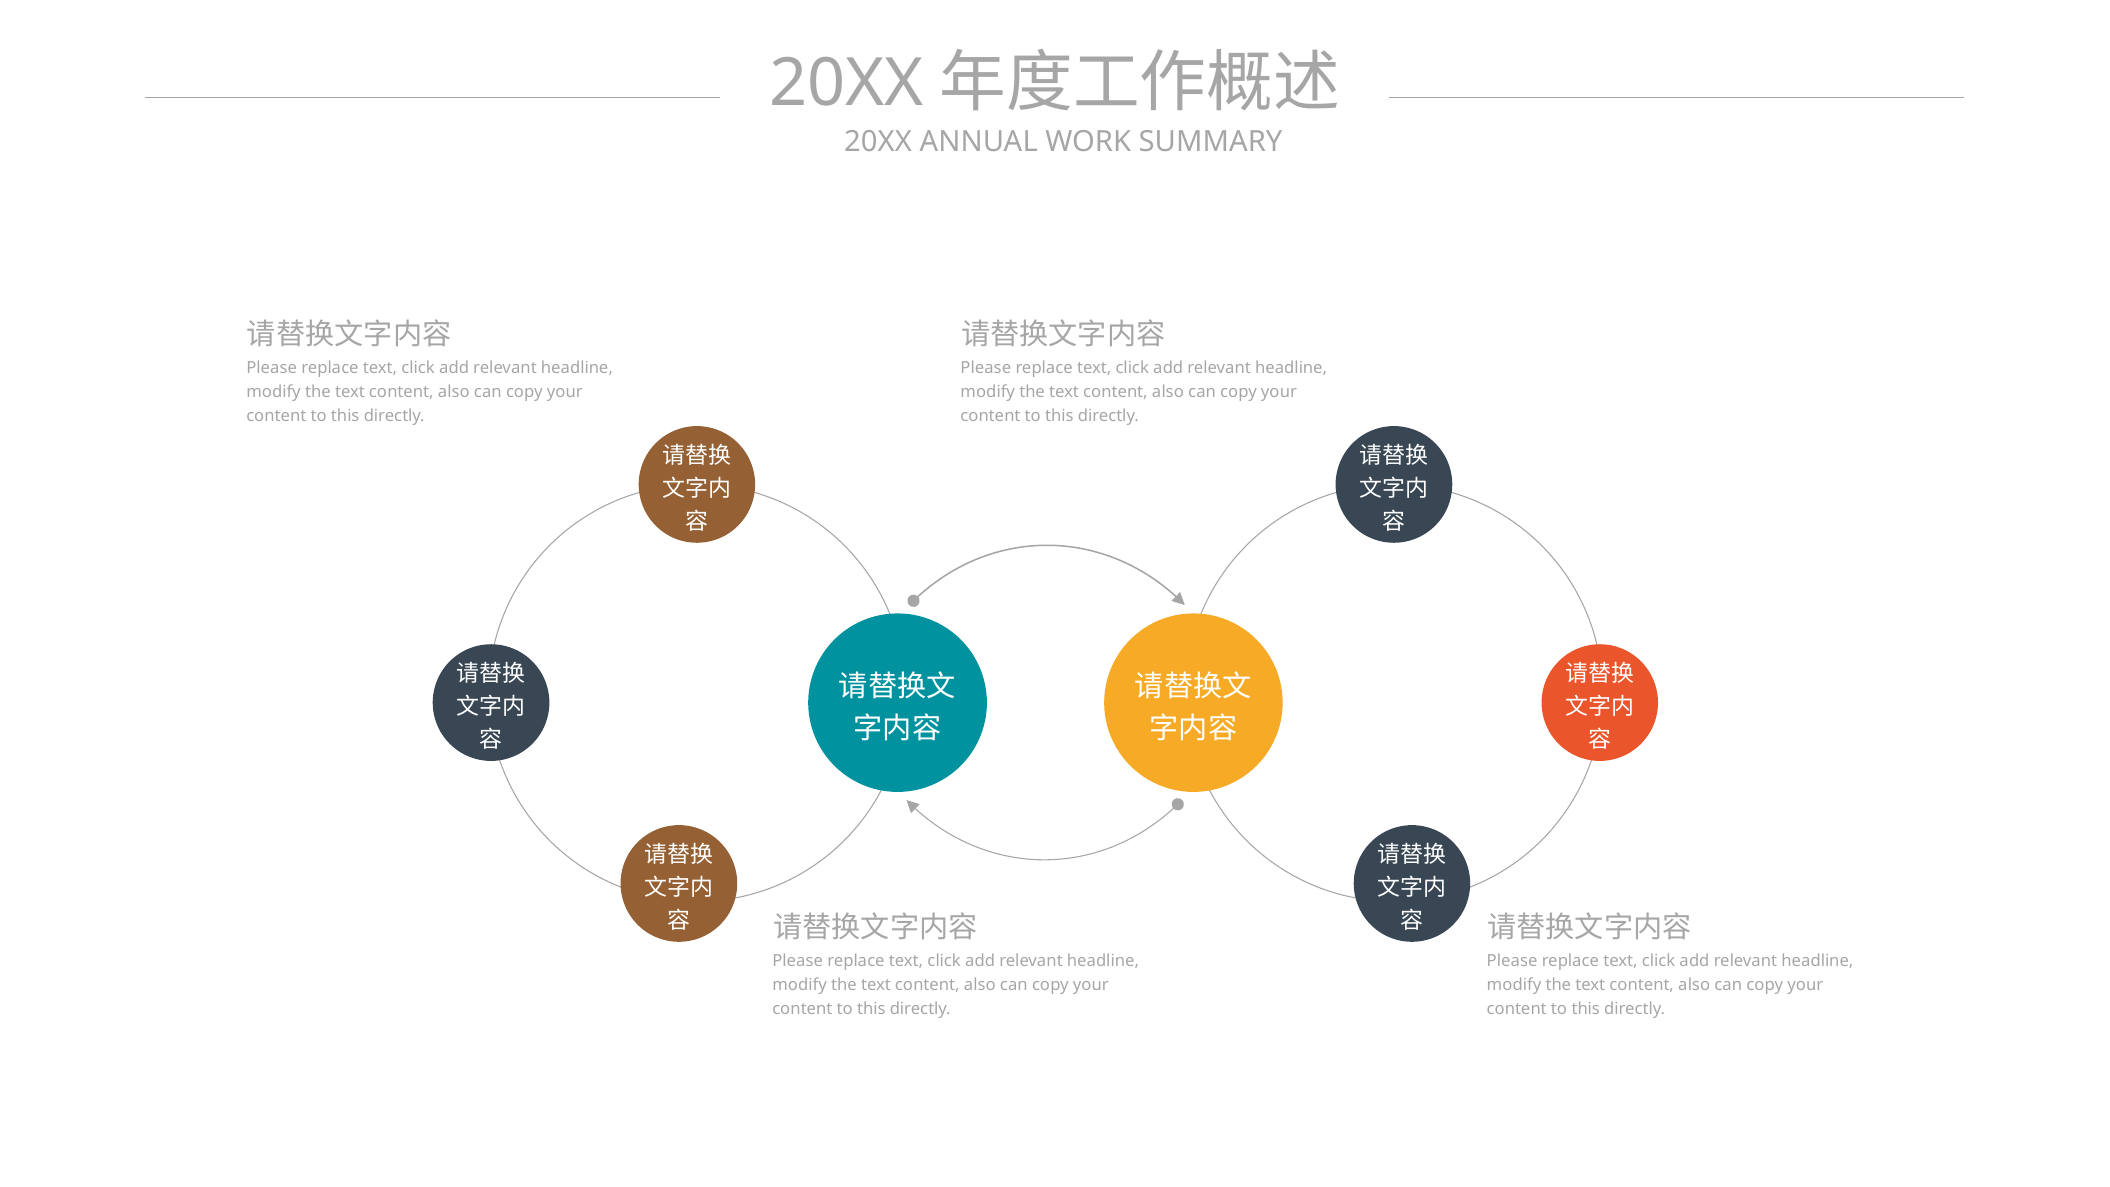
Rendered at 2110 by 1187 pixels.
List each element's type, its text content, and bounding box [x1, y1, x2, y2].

text_box 请替换文字内容 [773, 901, 978, 943]
text_box Please replace text, click add relevant headline, modify the text content, also can copy your content to this directly. [772, 945, 1160, 1018]
text_box 20XX年度工作概述 [730, 38, 1379, 96]
text_box [494, 492, 890, 898]
text_box 请替换文字内容 [638, 426, 756, 543]
text_box 请替换文字内容 [808, 613, 987, 792]
text_box 请替换文字内容 [1335, 426, 1453, 543]
text_box [906, 666, 1184, 860]
text_box 请替换文字内容 [961, 308, 1167, 351]
text_box Please replace text, click add relevant headline, modify the text content, also can copy your content to this directly. [1486, 945, 1874, 1018]
text_box 请替换文字内容 [1541, 644, 1659, 761]
text_box 请替换文字内容 [620, 825, 738, 942]
text_box 请替换文字内容 [1353, 825, 1471, 942]
text_box 20XX ANNUAL WORK SUMMARY [824, 122, 1303, 158]
text_box Please replace text, click add relevant headline, modify the text content, also can copy your content to this directly. [960, 353, 1348, 425]
text_box [1201, 492, 1597, 898]
text_box 请替换文字内容 [246, 308, 452, 351]
text_box 20XX年度工作概述 [730, 98, 1379, 119]
text_box 请替换文字内容 [1487, 901, 1693, 943]
text_box 请替换文字内容 [432, 644, 550, 761]
text_box [907, 545, 1185, 705]
text_box Please replace text, click add relevant headline, modify the text content, also can copy your content to this directly. [246, 353, 634, 425]
text_box 请替换文字内容 [1104, 613, 1283, 792]
